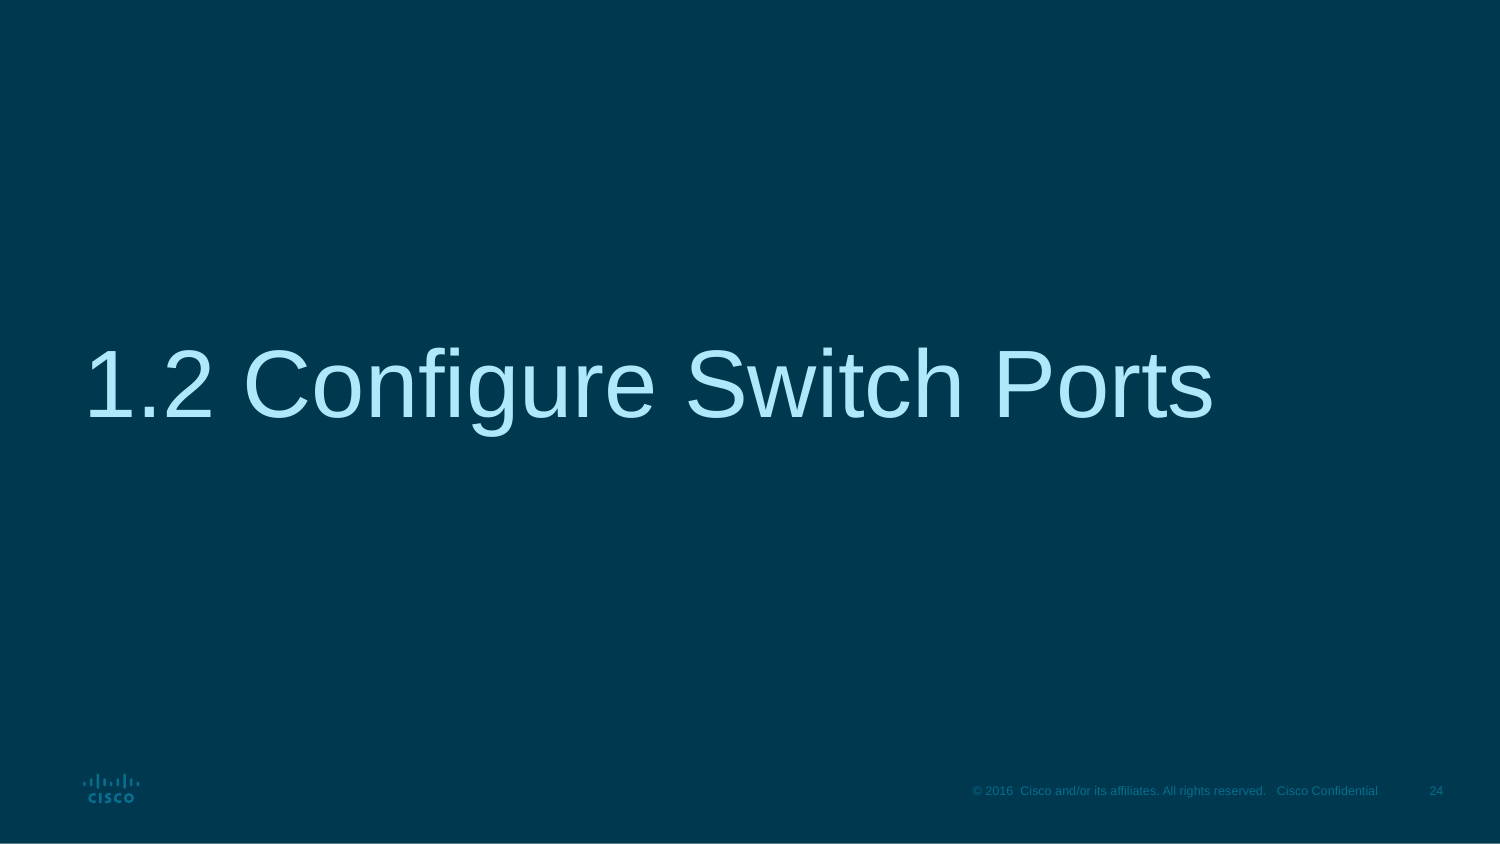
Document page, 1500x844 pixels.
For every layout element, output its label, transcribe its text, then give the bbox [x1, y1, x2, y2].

title 1.2 Configure Switch Ports [68, 293, 1356, 446]
